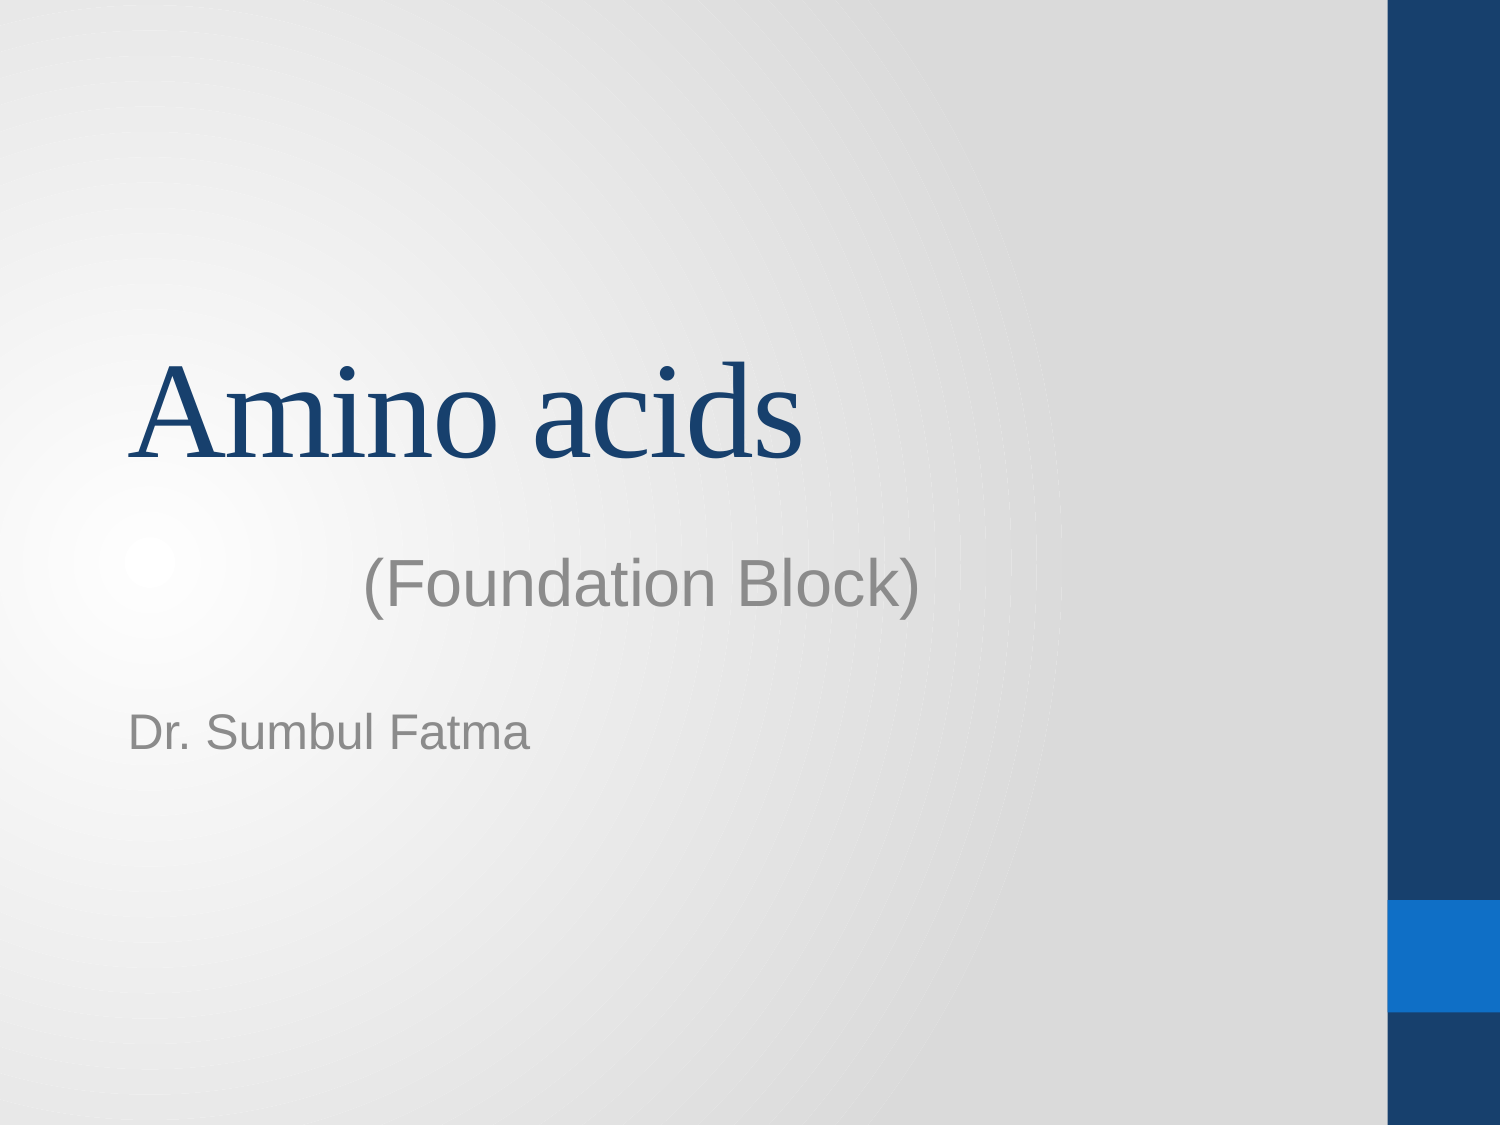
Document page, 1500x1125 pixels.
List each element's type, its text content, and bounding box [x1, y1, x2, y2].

title Amino acids [112, 67, 1350, 493]
subtitle (Foundation Block) Dr. Sumbul Fatma [112, 532, 1173, 911]
